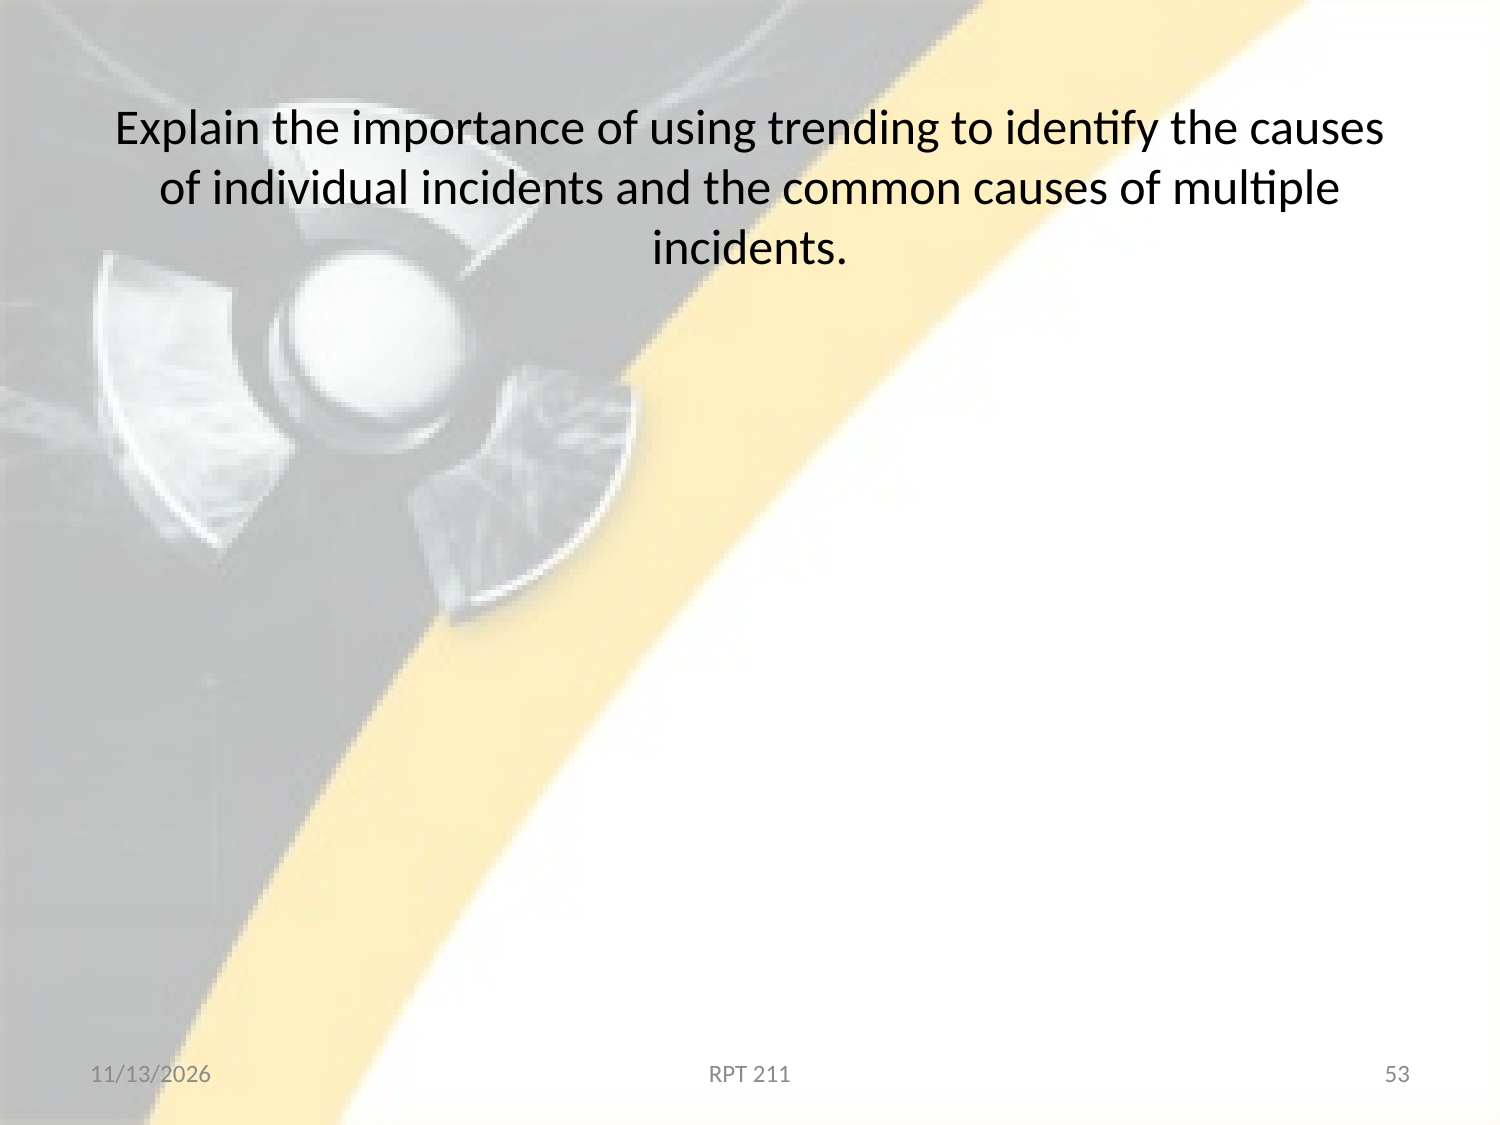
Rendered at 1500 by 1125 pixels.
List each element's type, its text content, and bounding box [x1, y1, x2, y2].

title Explain the importance of using trending to identify the causes of individual incidents and the common causes of multiple incidents. [75, 45, 1425, 325]
slide_number 53 [1074, 1042, 1425, 1103]
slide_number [75, 1042, 425, 1103]
footer RPT 211 [512, 1042, 988, 1103]
